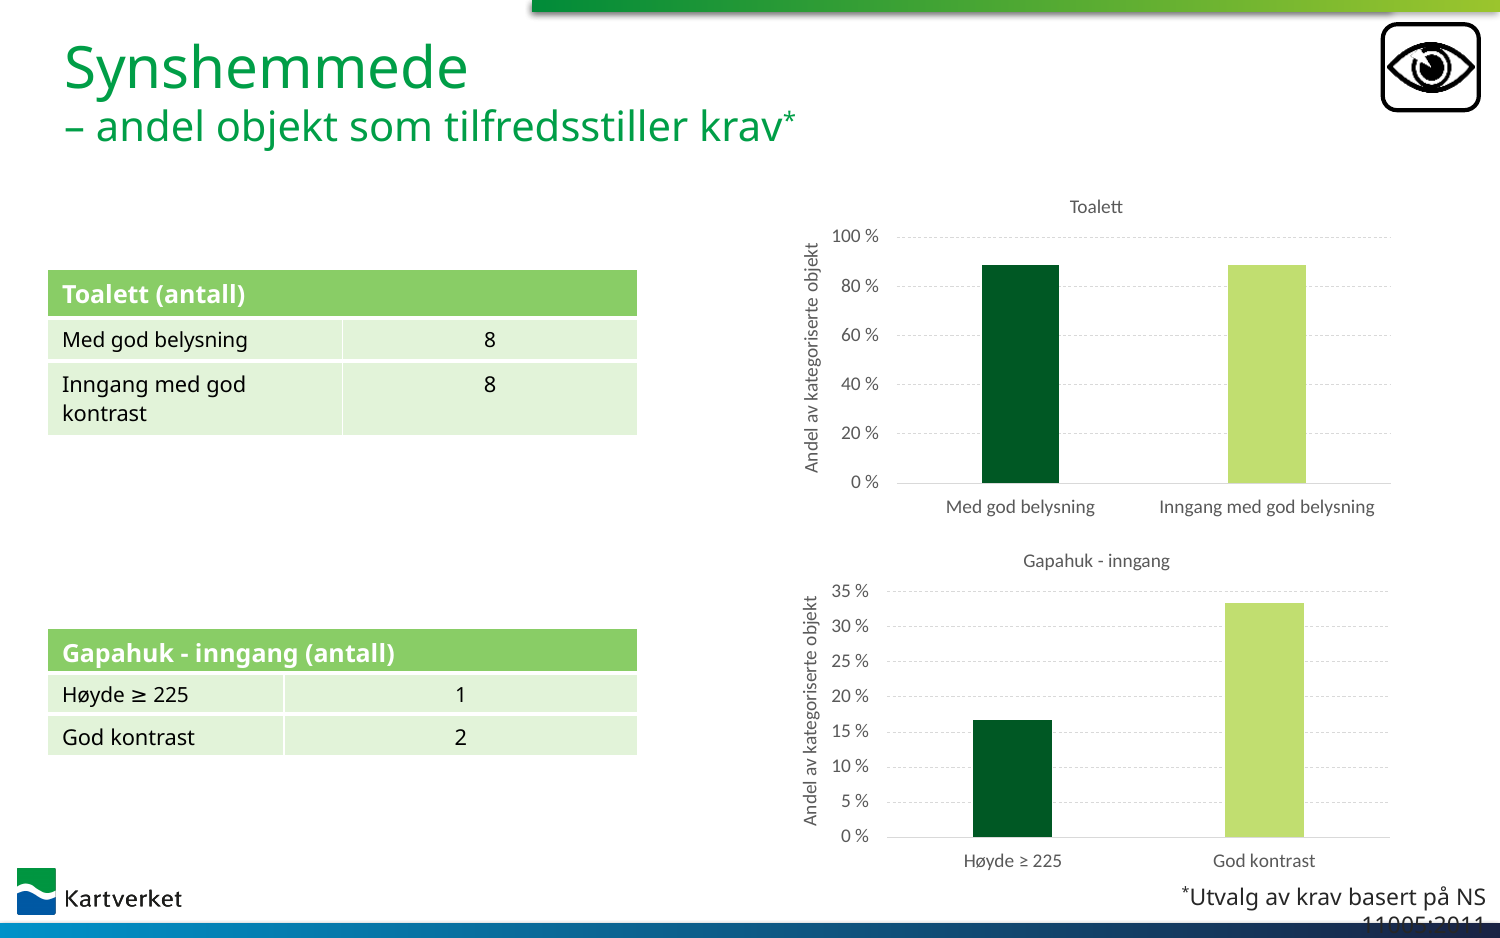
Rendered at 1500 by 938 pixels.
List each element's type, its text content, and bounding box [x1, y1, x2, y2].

table_header Toalett (antall) [48, 270, 637, 316]
table_cell 1 [285, 675, 637, 712]
text_box *Utvalg av krav basert på NS 11005:2011 [1068, 873, 1500, 938]
picture [791, 187, 1402, 526]
table_header Gapahuk - inngang (antall) [48, 629, 637, 671]
text_box Synshemmede – andel objekt som tilfredsstiller krav* [49, 24, 1431, 158]
table_cell 2 [285, 716, 637, 755]
table_cell 8 [343, 320, 637, 359]
table_cell Inngang med god kontrast [48, 363, 342, 435]
table_cell 8 [343, 363, 637, 435]
table_cell Med god belysning [48, 320, 342, 359]
picture [791, 541, 1402, 880]
table_cell God kontrast [48, 716, 283, 755]
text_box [1382, 24, 1480, 111]
table_cell Høyde ≥ 225 [48, 675, 283, 712]
